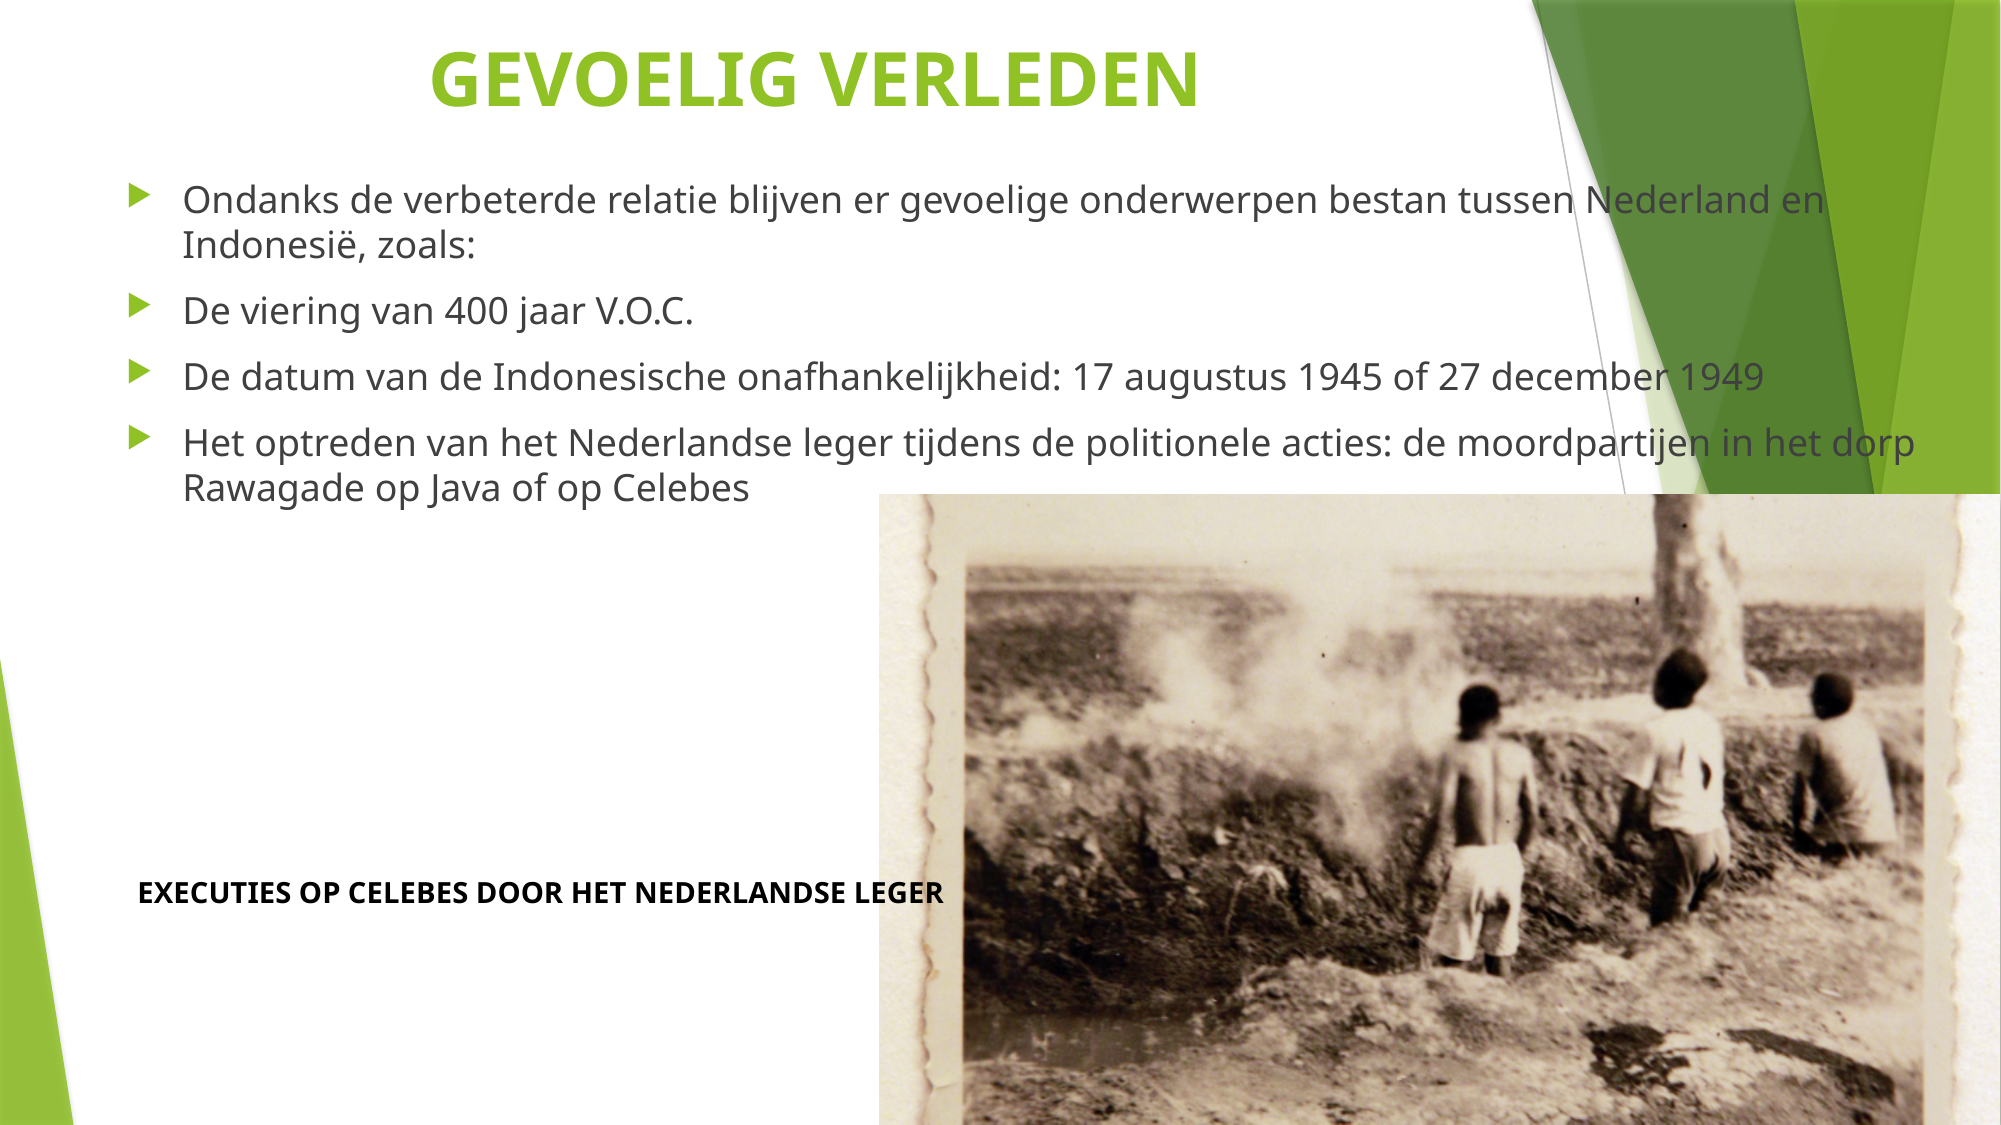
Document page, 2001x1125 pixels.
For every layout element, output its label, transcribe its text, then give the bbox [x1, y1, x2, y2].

title GEVOELIG VERLEDEN [111, 24, 1522, 168]
picture [878, 494, 2000, 1125]
text_box EXECUTIES OP CELEBES DOOR HET NEDERLANDSE LEGER [122, 867, 874, 917]
list Ondanks de verbeterde relatie blijven er gevoelige onderwerpen bestan tussen Nederland en Indonesië, zoals: De viering van 400 jaar V.O.C. De datum van de Indonesische onafhankelijkheid: 17 augustus 1945 of 27 december 1949 Het optreden van het Nederlandse leger tijdens de politionele acties: de moordpartijen in het dorp Rawagade op Java of op Celebes [111, 168, 2000, 991]
